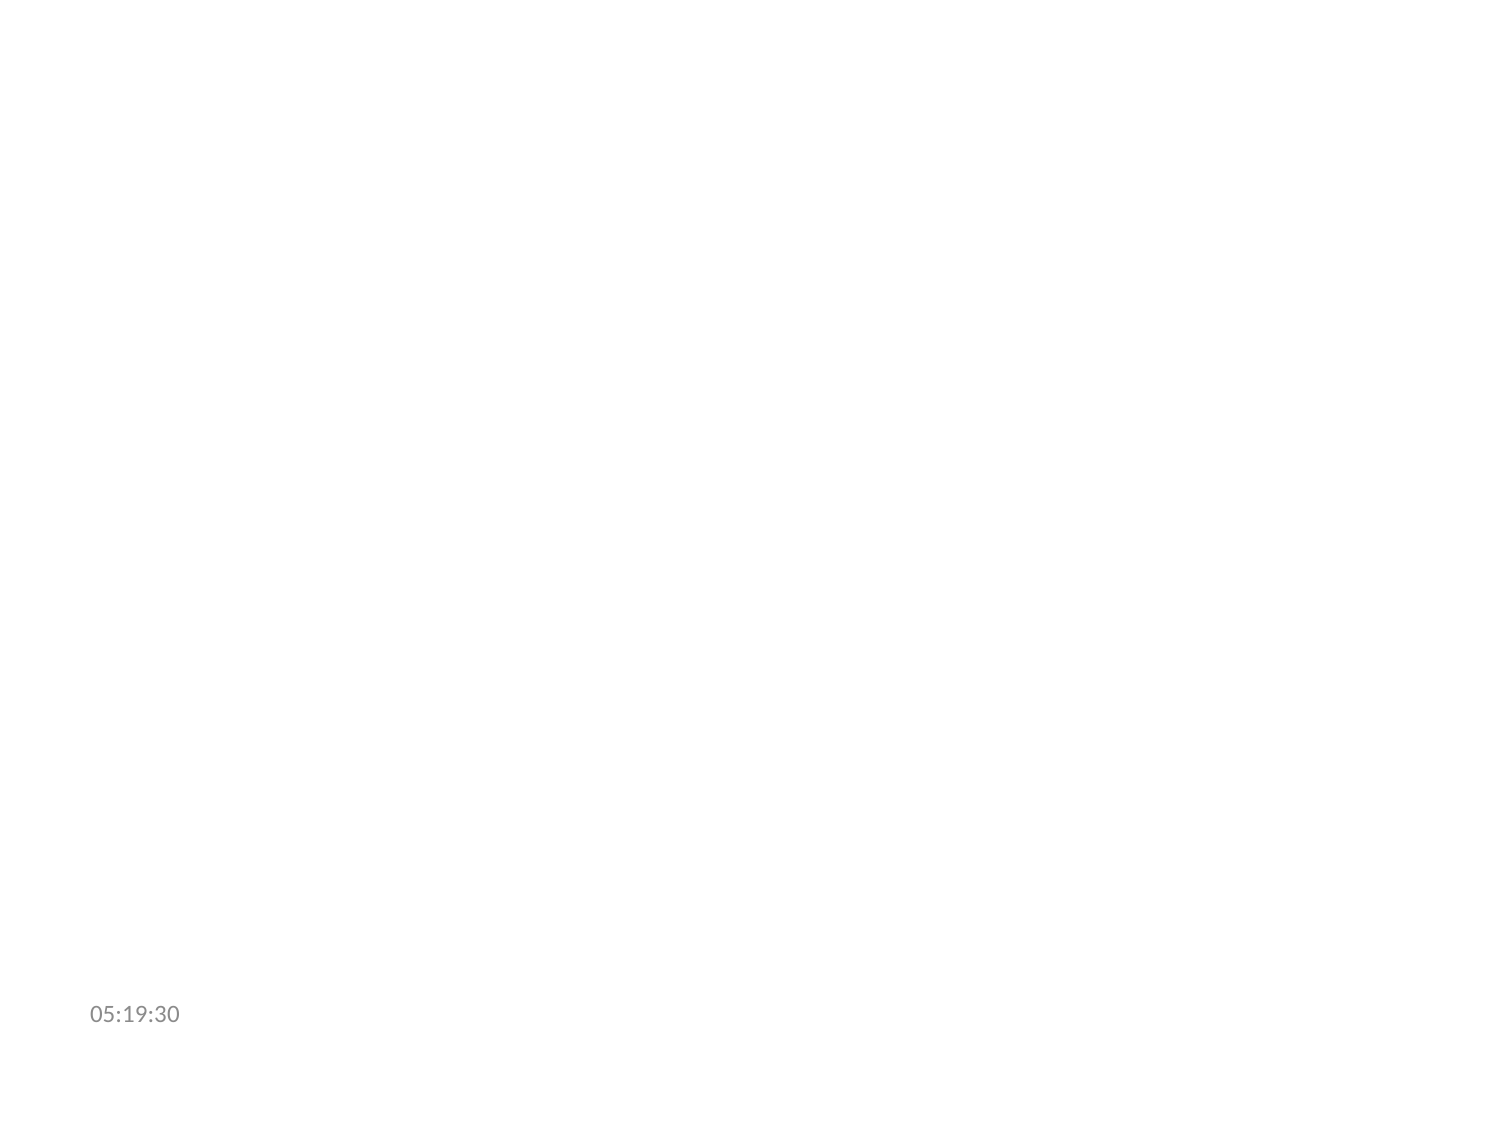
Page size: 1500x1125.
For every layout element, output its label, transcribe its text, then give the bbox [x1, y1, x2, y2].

text_box 15:35:09 [75, 982, 425, 1043]
